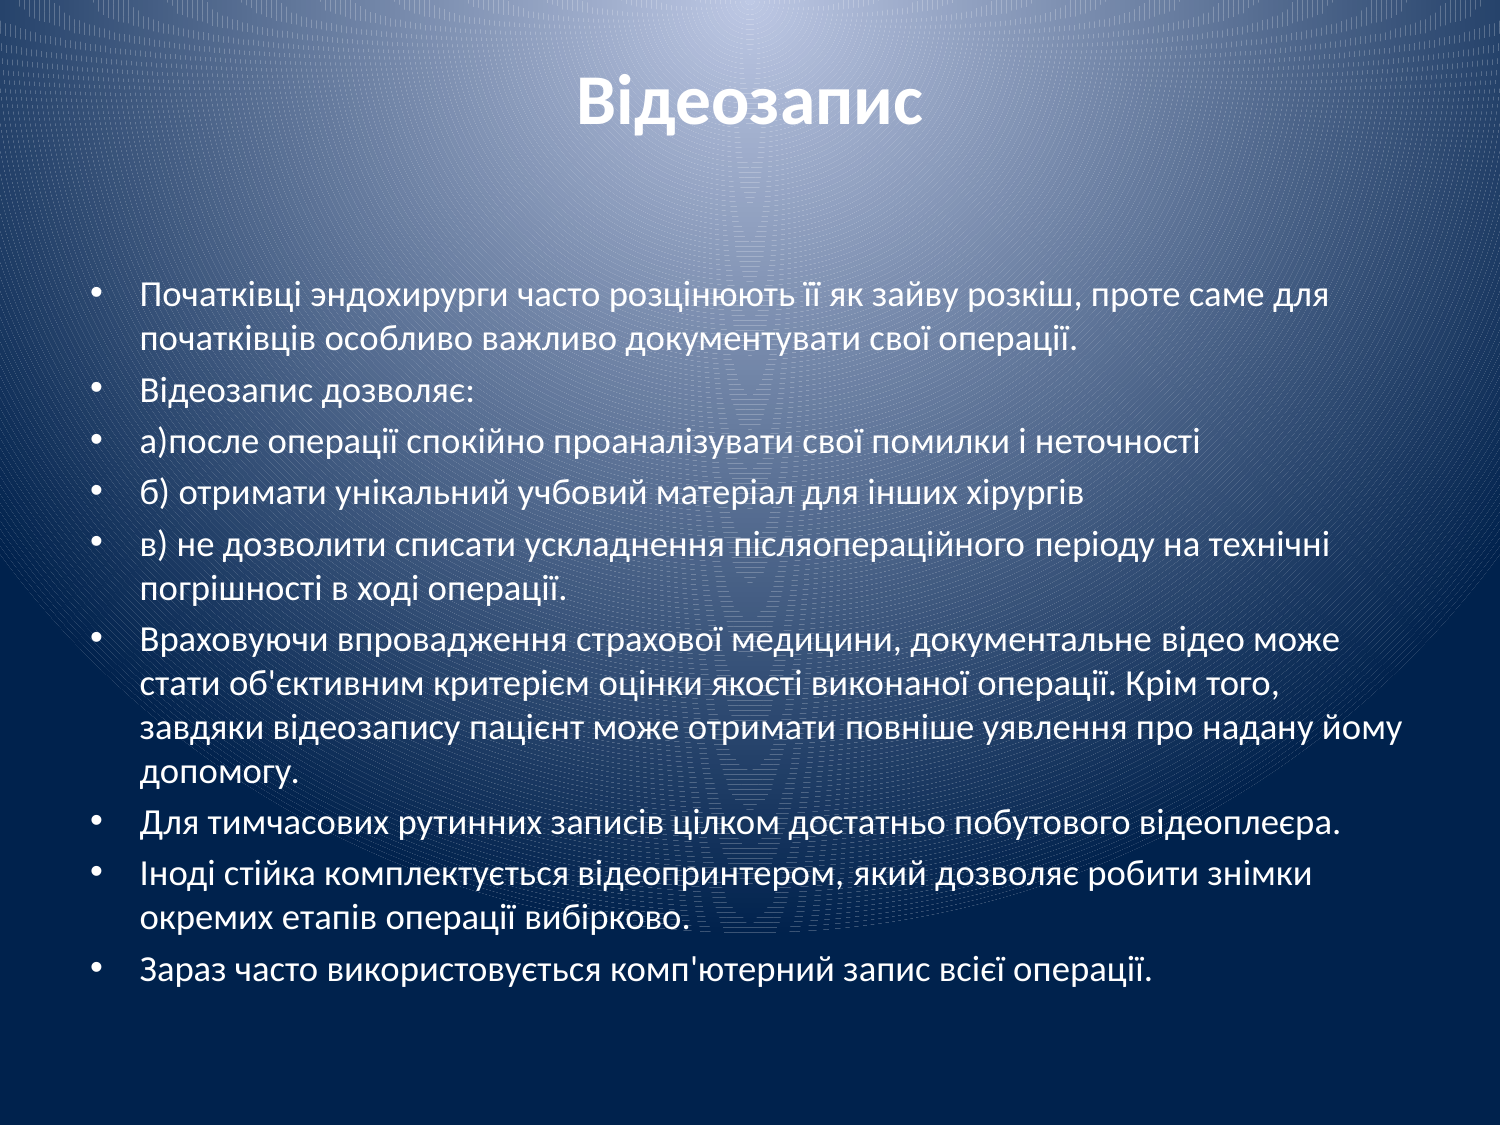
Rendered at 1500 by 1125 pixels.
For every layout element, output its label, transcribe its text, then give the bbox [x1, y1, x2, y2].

title Відеозапис [75, 45, 1425, 233]
list Початківці эндохирурги часто розцінюють її як зайву розкіш, проте саме для початківців особливо важливо документувати свої операції. Відеозапис дозволяє: а)после операції спокійно проаналізувати свої помилки і неточності б) отримати унікальний учбовий матеріал для інших хірургів в) не дозволити списати ускладнення післяопераційного періоду на технічні погрішності в ході операції. Враховуючи впровадження страхової медицини, документальне відео може стати об'єктивним критерієм оцінки якості виконаної операції. Крім того, завдяки відеозапису пацієнт може отримати повніше уявлення про надану йому допомогу. Для тимчасових рутинних записів цілком достатньо побутового відеоплеєра. Іноді стійка комплектується відеопринтером, який дозволяє робити знімки окремих етапів операції вибірково. Зараз часто використовується комп'ютерний запис всієї операції. [75, 262, 1425, 1005]
